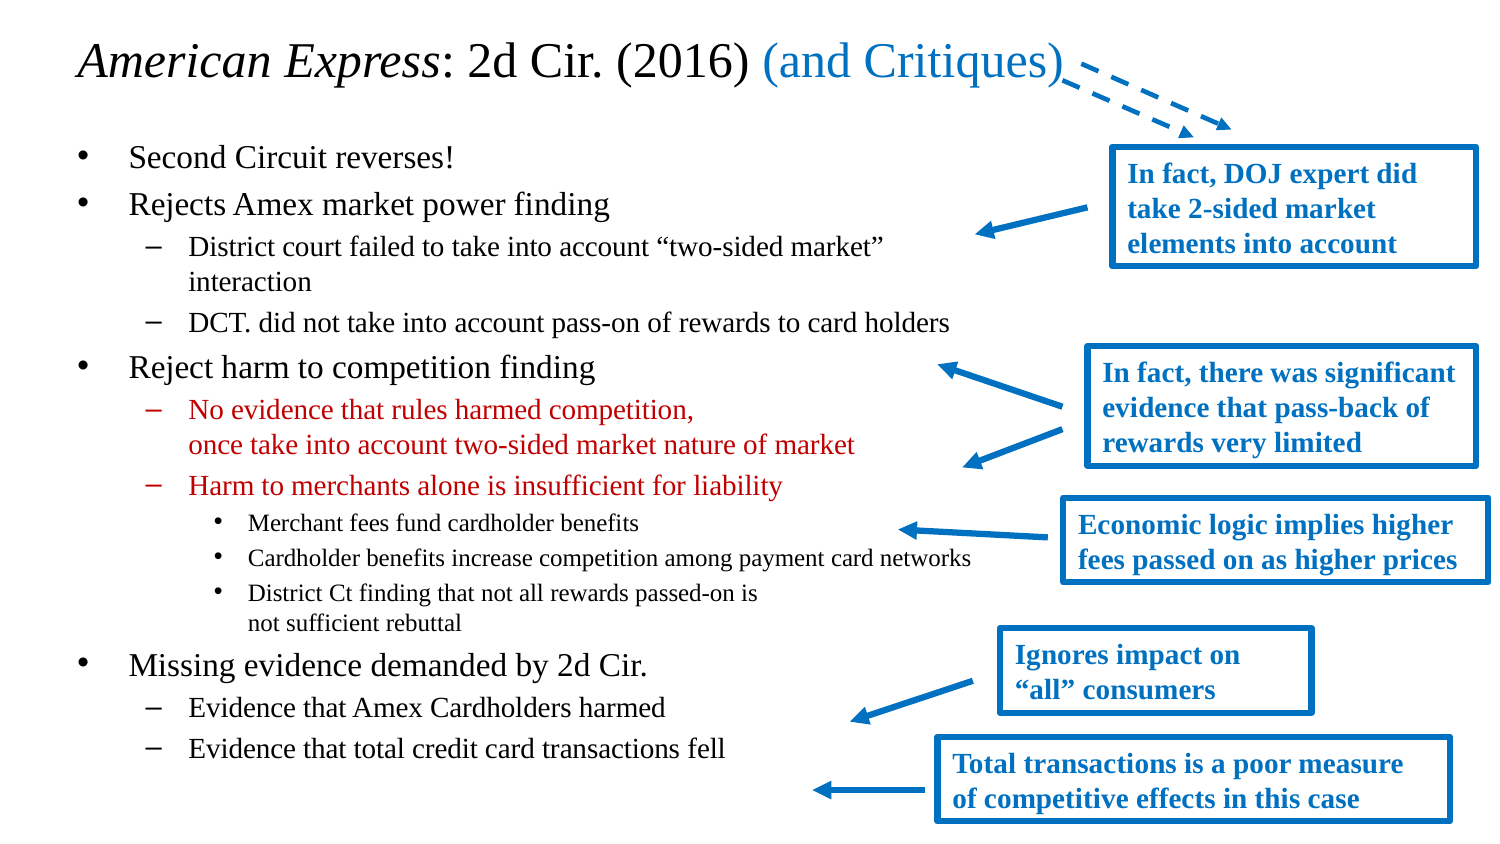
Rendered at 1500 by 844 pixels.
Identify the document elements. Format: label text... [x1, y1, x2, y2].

list Second Circuit reverses! Rejects Amex market power finding District court failed to take into account “two-sided market” interaction DCT. did not take into account pass-on of rewards to card holders Reject harm to competition finding No evidence that rules harmed competition, once take into account two-sided market nature of market Harm to merchants alone is insufficient for liability Merchant fees fund cardholder benefits Cardholder benefits increase competition among payment card networks District Ct finding that not all rewards passed-on is not sufficient rebuttal Missing evidence demanded by 2d Cir. Evidence that Amex Cardholders harmed Evidence that total credit card transactions fell [62, 127, 1013, 790]
text_box Total transactions is a poor measure of competitive effects in this case [937, 736, 1450, 822]
text_box In fact, DOJ expert did take 2-sided market elements into account [1112, 146, 1476, 267]
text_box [937, 364, 1063, 407]
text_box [1062, 80, 1194, 138]
text_box Ignores impact on “all” consumers [999, 628, 1312, 713]
title American Express: 2d Cir. (2016) (and Critiques) [62, 0, 1413, 128]
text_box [849, 680, 974, 722]
text_box In fact, there was significant evidence that pass-back of rewards very limited [1087, 346, 1476, 466]
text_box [974, 207, 1088, 235]
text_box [1081, 63, 1232, 130]
text_box Economic logic implies higher fees passed on as higher prices [1063, 497, 1489, 583]
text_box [897, 529, 1048, 538]
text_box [962, 428, 1063, 468]
